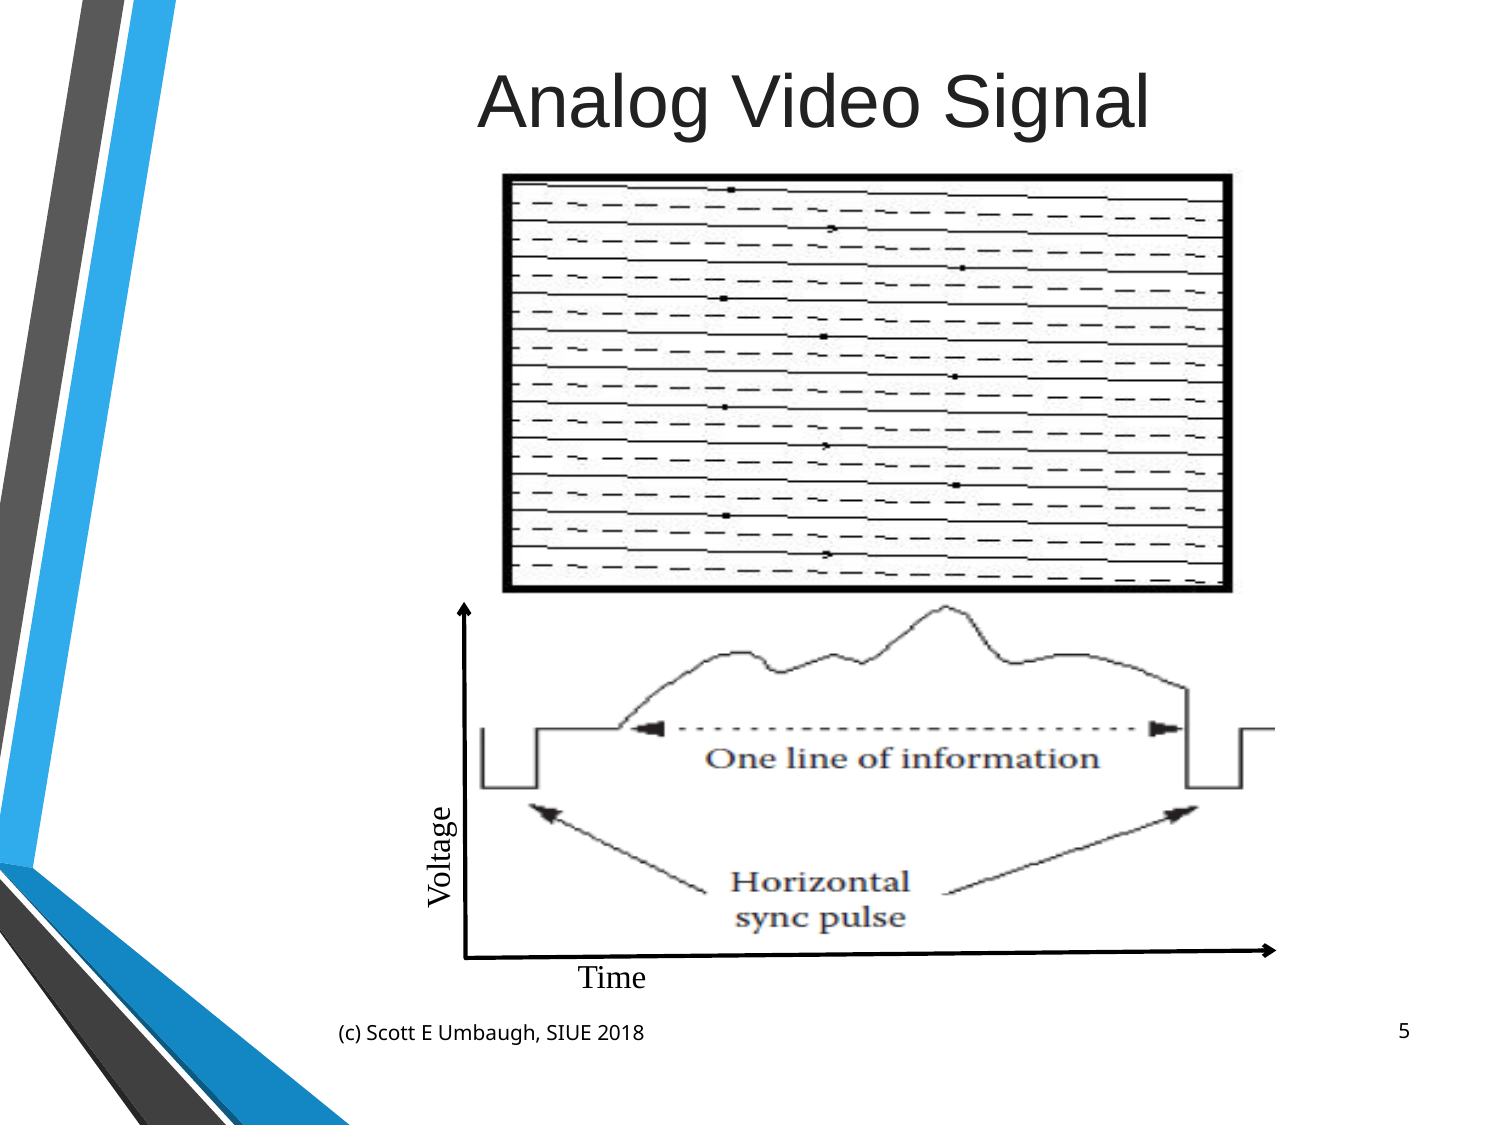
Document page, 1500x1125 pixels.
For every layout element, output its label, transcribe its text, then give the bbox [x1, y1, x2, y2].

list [460, 145, 1274, 593]
slide_number 5 [1354, 1001, 1425, 1062]
text_box Voltage [409, 769, 458, 924]
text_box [463, 601, 1277, 959]
text_box Time [562, 959, 663, 989]
footer (c) Scott E Umbaugh, SIUE 2018 [323, 1001, 1196, 1062]
picture [458, 593, 1275, 957]
text_box Analog Video Signal [462, 45, 1275, 150]
